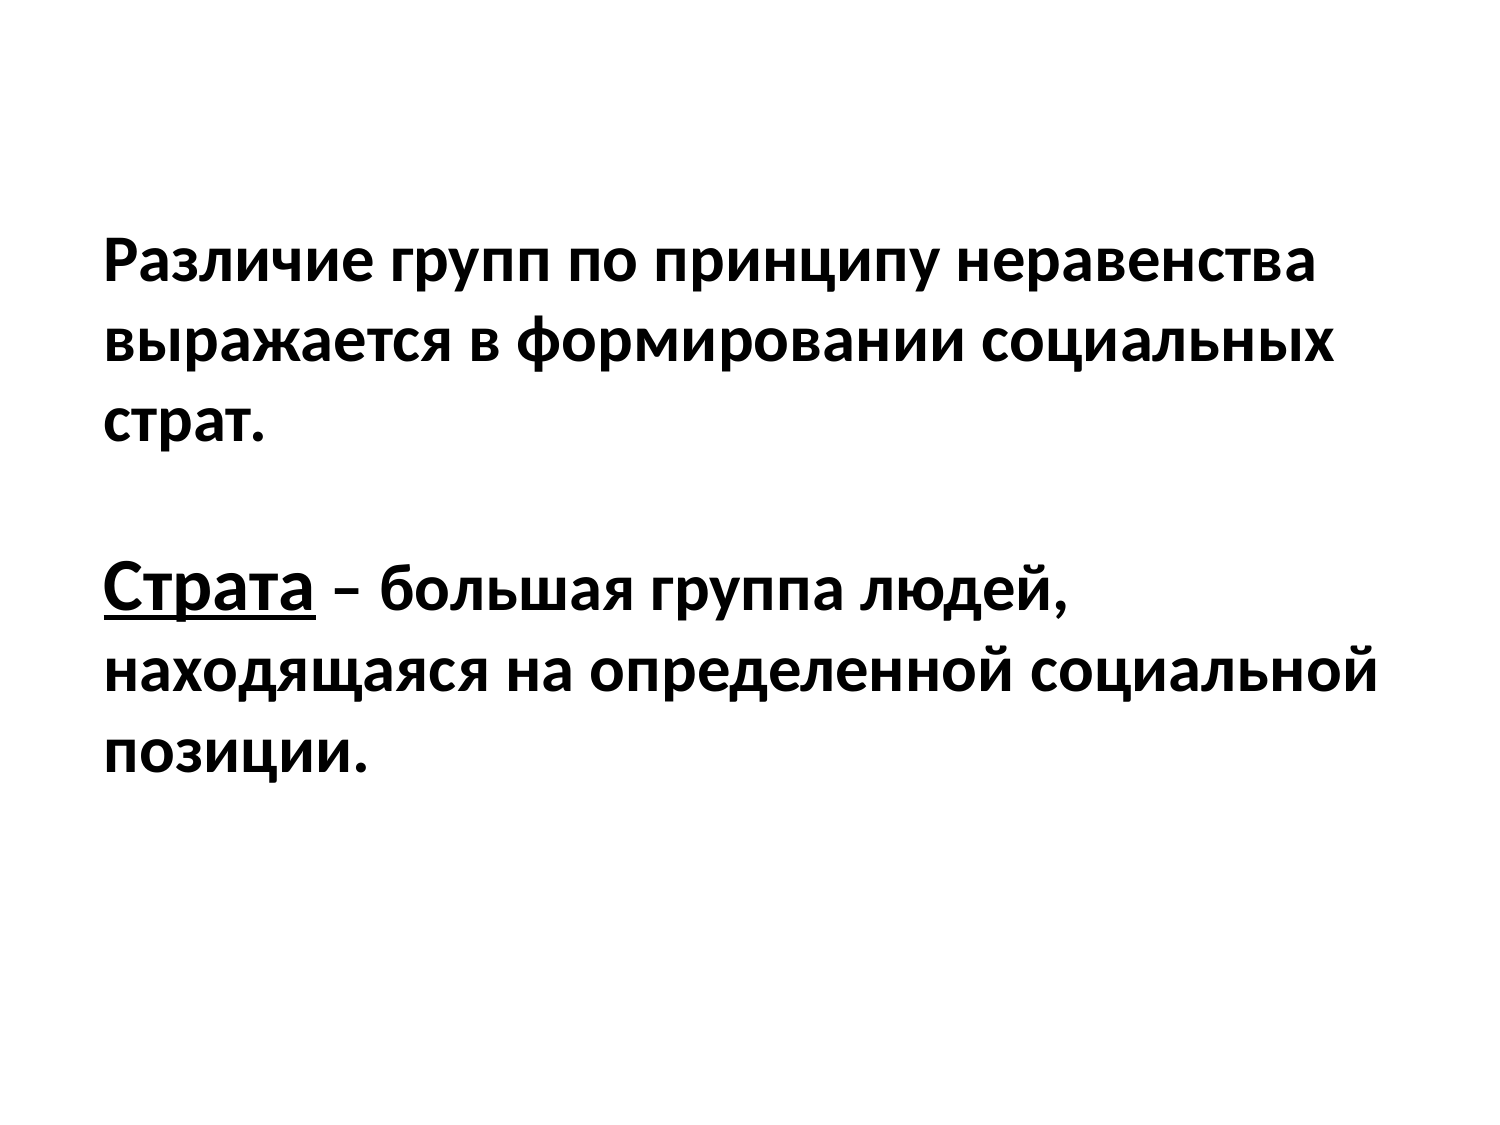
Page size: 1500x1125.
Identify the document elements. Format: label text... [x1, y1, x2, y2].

title Различие групп по принципу неравенства выражается в формировании социальных страт. Страта – большая группа людей, находящаяся на определенной социальной позиции. [88, 101, 1436, 1059]
